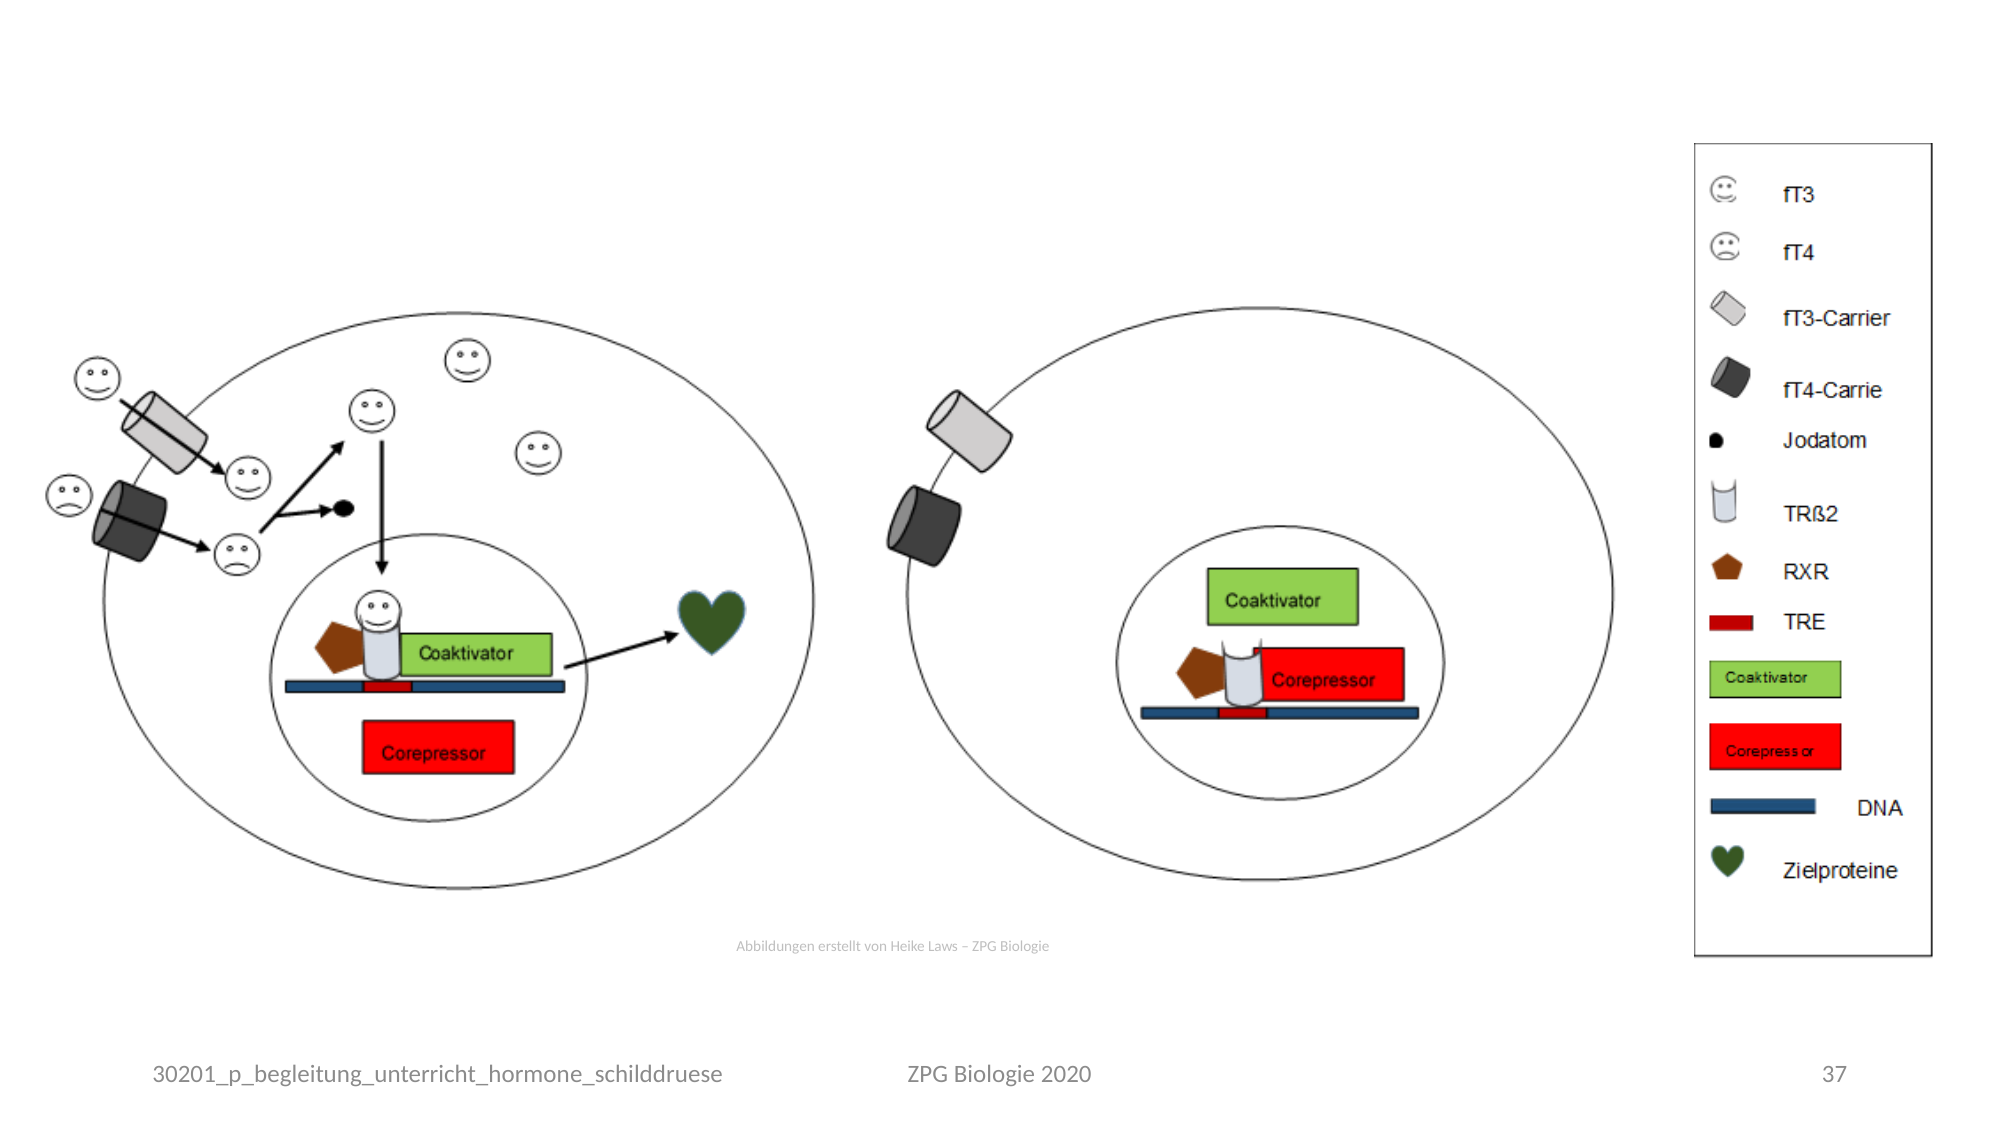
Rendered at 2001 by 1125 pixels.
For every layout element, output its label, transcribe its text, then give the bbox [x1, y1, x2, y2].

slide_number 37 [1412, 1042, 1863, 1103]
footer ZPG Biologie 2020 [662, 1042, 1338, 1103]
picture [1694, 143, 1936, 963]
slide_number 30201_p_begleitung_unterricht_hormone_schilddruese [137, 1042, 662, 1103]
picture [44, 278, 832, 926]
picture [860, 275, 1656, 923]
text_box Abbildungen erstellt von Heike Laws – ZPG Biologie [721, 928, 1099, 962]
